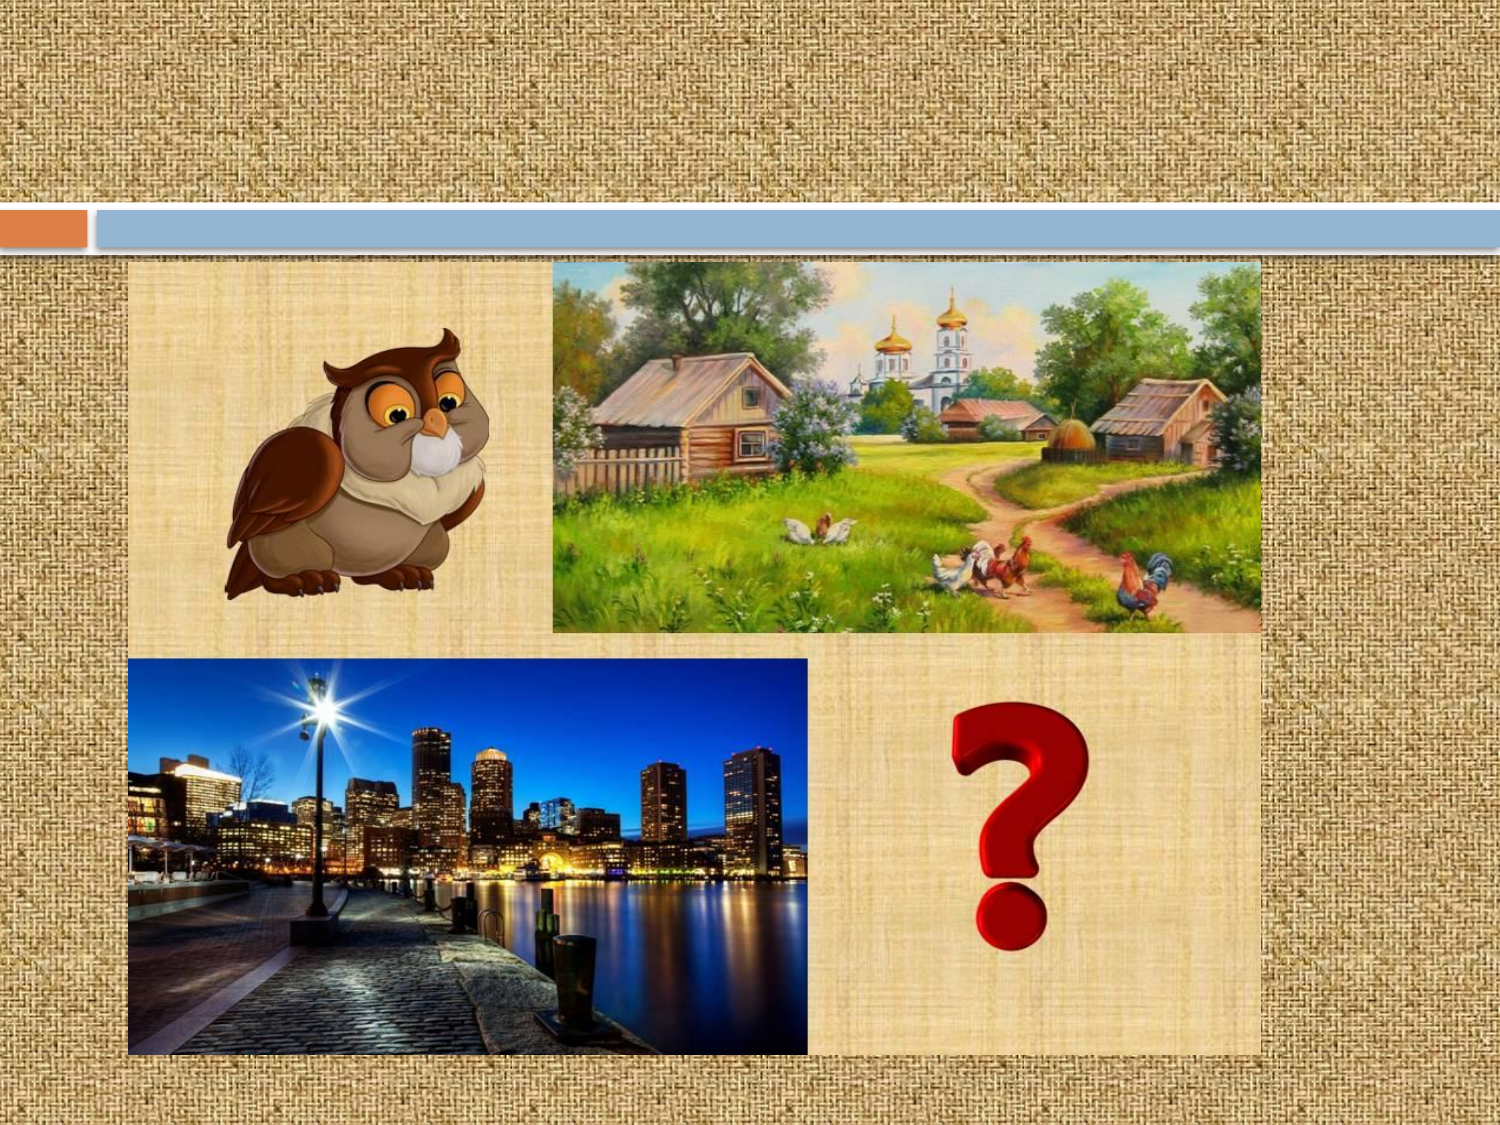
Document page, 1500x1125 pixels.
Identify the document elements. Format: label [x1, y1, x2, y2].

picture [0, 0, 1500, 202]
list [128, 262, 1262, 1055]
picture [0, 255, 1500, 1125]
